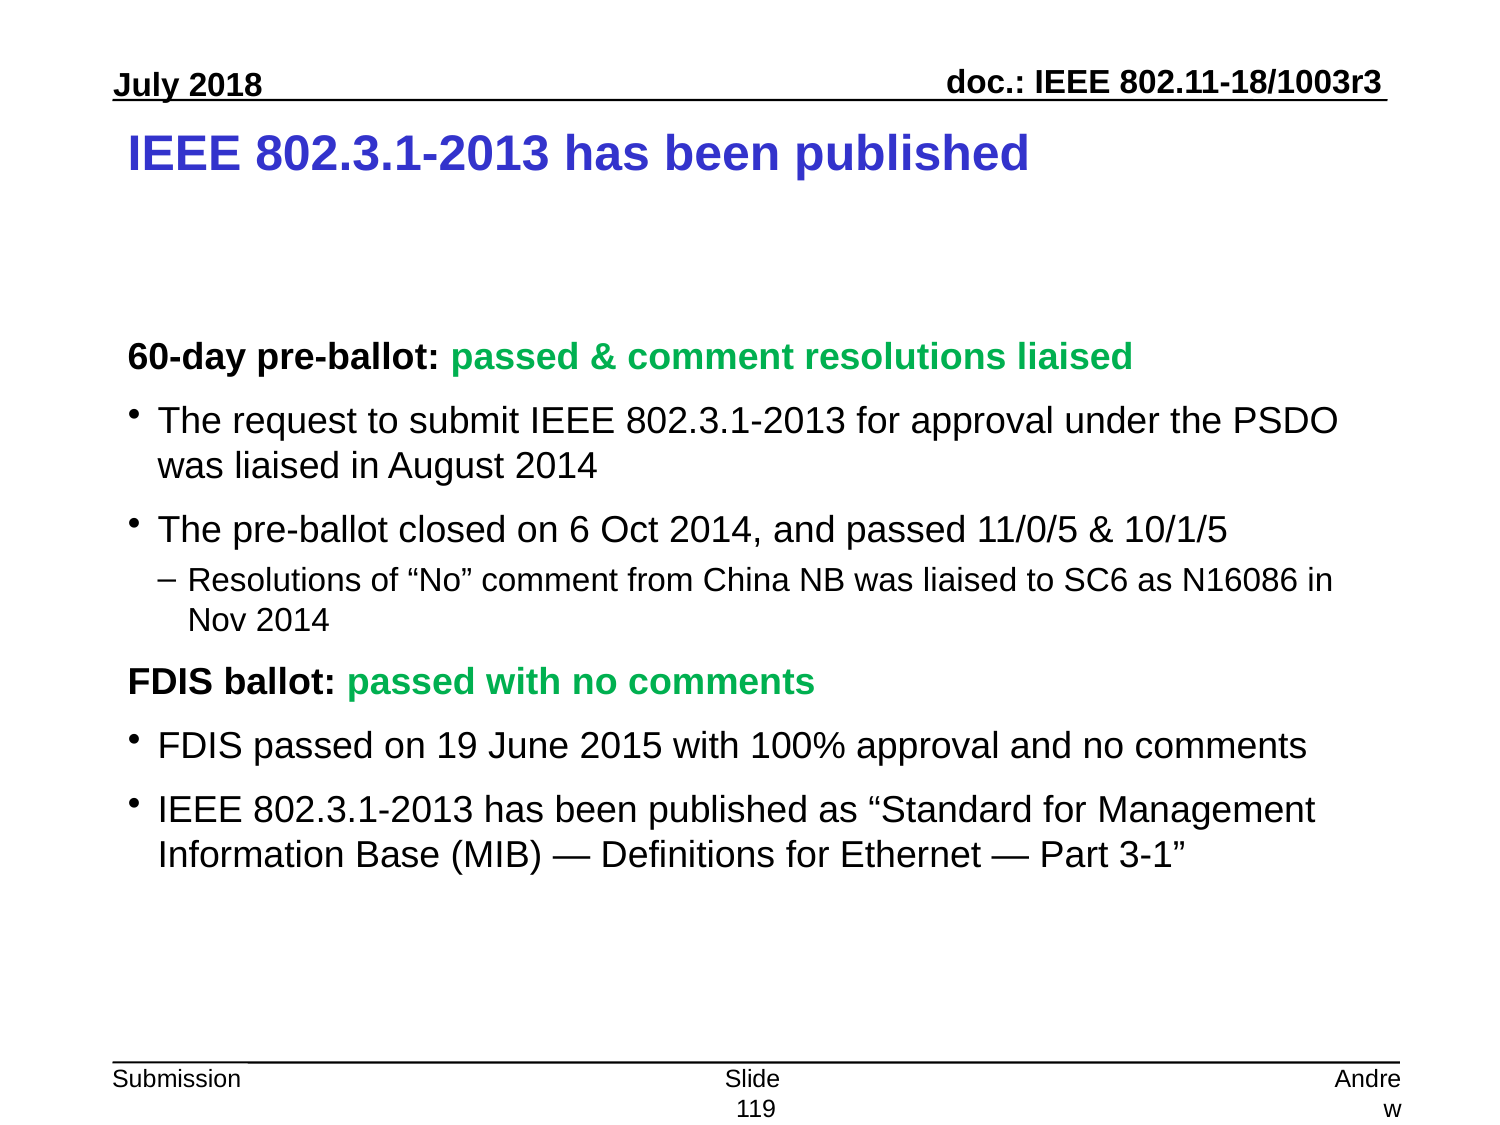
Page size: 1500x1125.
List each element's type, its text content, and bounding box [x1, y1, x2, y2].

footer Andrew Myles, Cisco [1320, 1061, 1402, 1093]
list 60-day pre-ballot: passed & comment resolutions liaised The request to submit IEEE 802.3.1-2013 for approval under the PSDO was liaised in August 2014 The pre-ballot closed on 6 Oct 2014, and passed 11/0/5 & 10/1/5 Resolutions of “No” comment from China NB was liaised to SC6 as N16086 in Nov 2014 FDIS ballot: passed with no comments FDIS passed on 19 June 2015 with 100% approval and no comments IEEE 802.3.1-2013 has been published as “Standard for Management Information Base (MIB) — Definitions for Ethernet — Part 3-1” [112, 324, 1388, 1000]
title IEEE 802.3.1-2013 has been published [112, 112, 1488, 288]
slide_number Slide 119 [709, 1061, 803, 1093]
